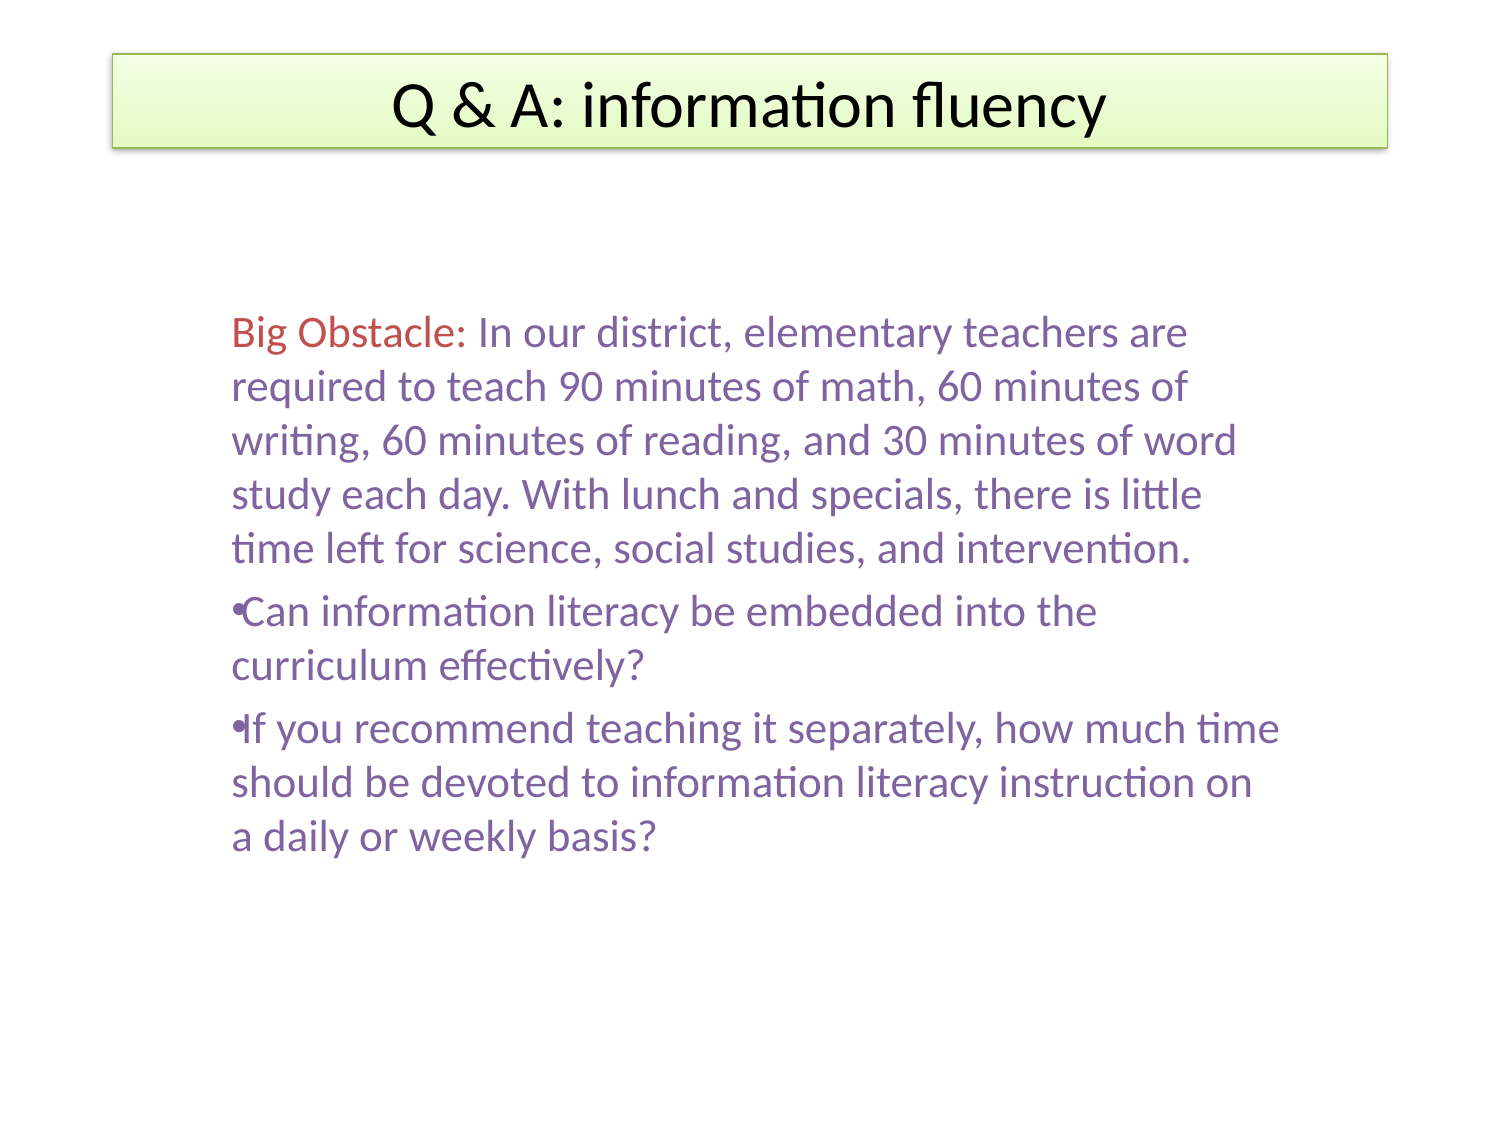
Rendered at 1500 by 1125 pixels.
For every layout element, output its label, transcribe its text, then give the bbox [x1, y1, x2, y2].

text_box Q & A: information fluency [112, 53, 1388, 149]
subtitle Big Obstacle: In our district, elementary teachers are required to teach 90 minutes of math, 60 minutes of writing, 60 minutes of reading, and 30 minutes of word study each day. With lunch and specials, there is little time left for science, social studies, and intervention. Can information literacy be embedded into the curriculum effectively? If you recommend teaching it separately, how much time should be devoted to information literacy instruction on a daily or weekly basis? [216, 295, 1299, 882]
